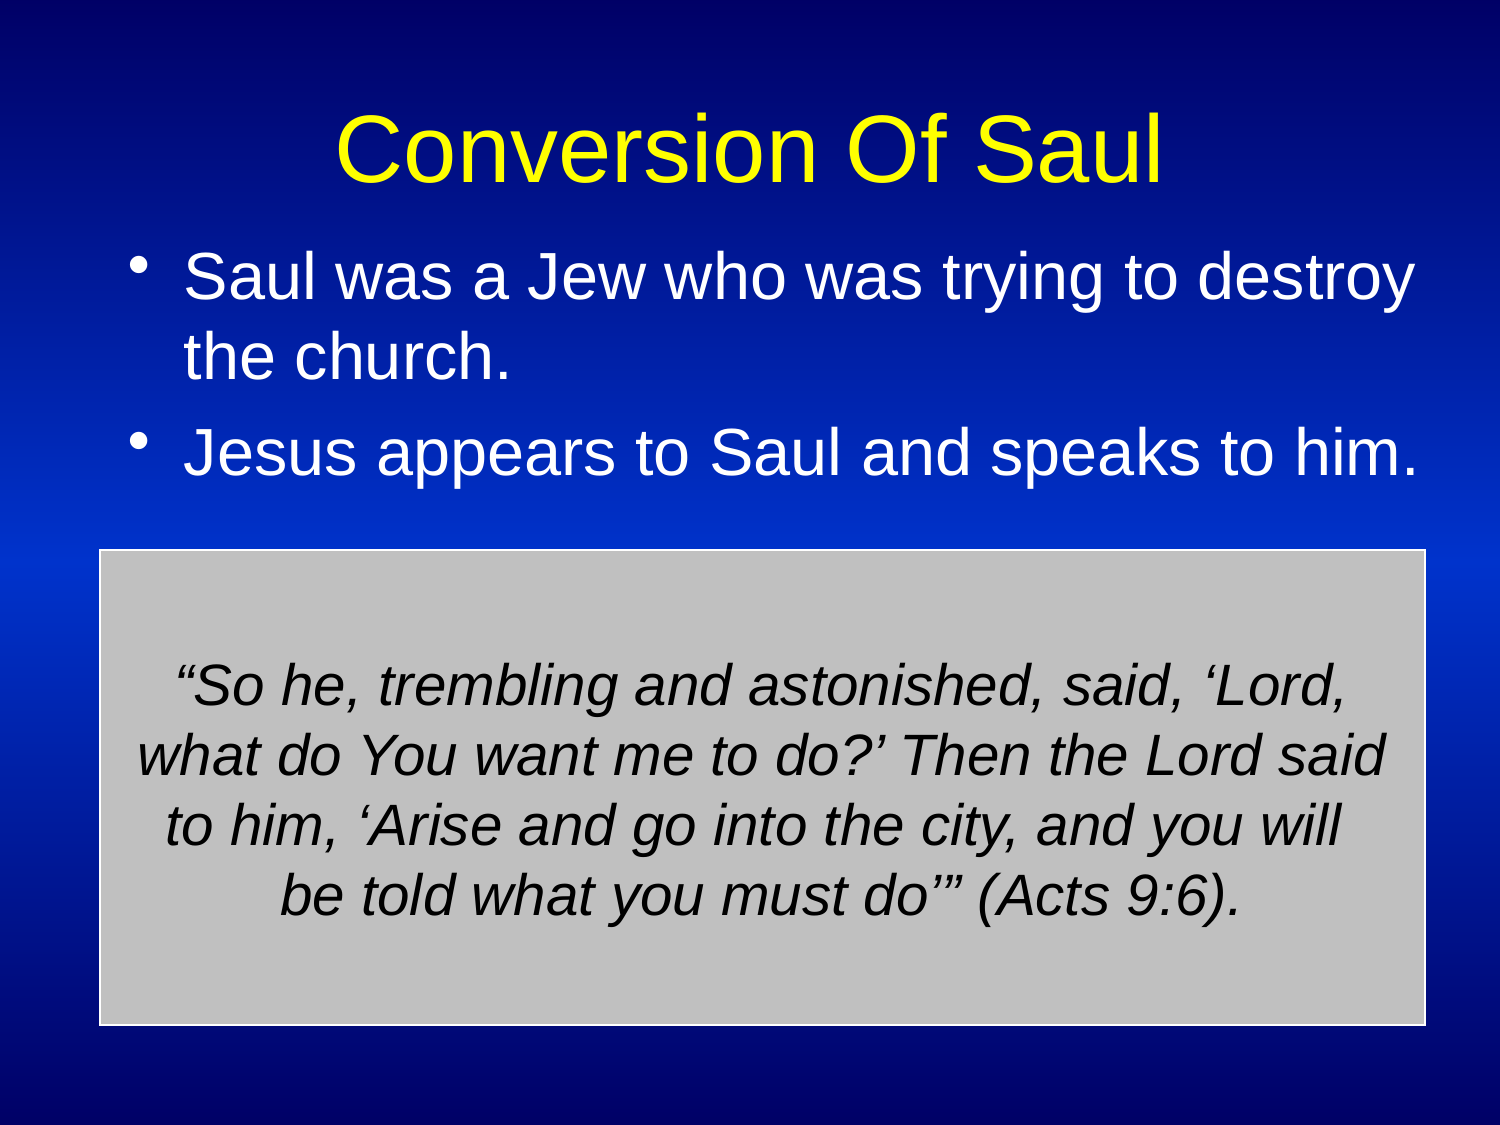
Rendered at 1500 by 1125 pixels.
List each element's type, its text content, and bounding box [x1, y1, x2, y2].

list Saul was a Jew who was trying to destroy the church. Jesus appears to Saul and speaks to him. [112, 224, 1463, 1013]
title Conversion Of Saul [37, 50, 1463, 238]
text_box “So he, trembling and astonished, said, ‘Lord, what do You want me to do?’ Then the Lord said to him, ‘Arise and go into the city, and you will be told what you must do’” (Acts 9:6). [99, 549, 1425, 1025]
